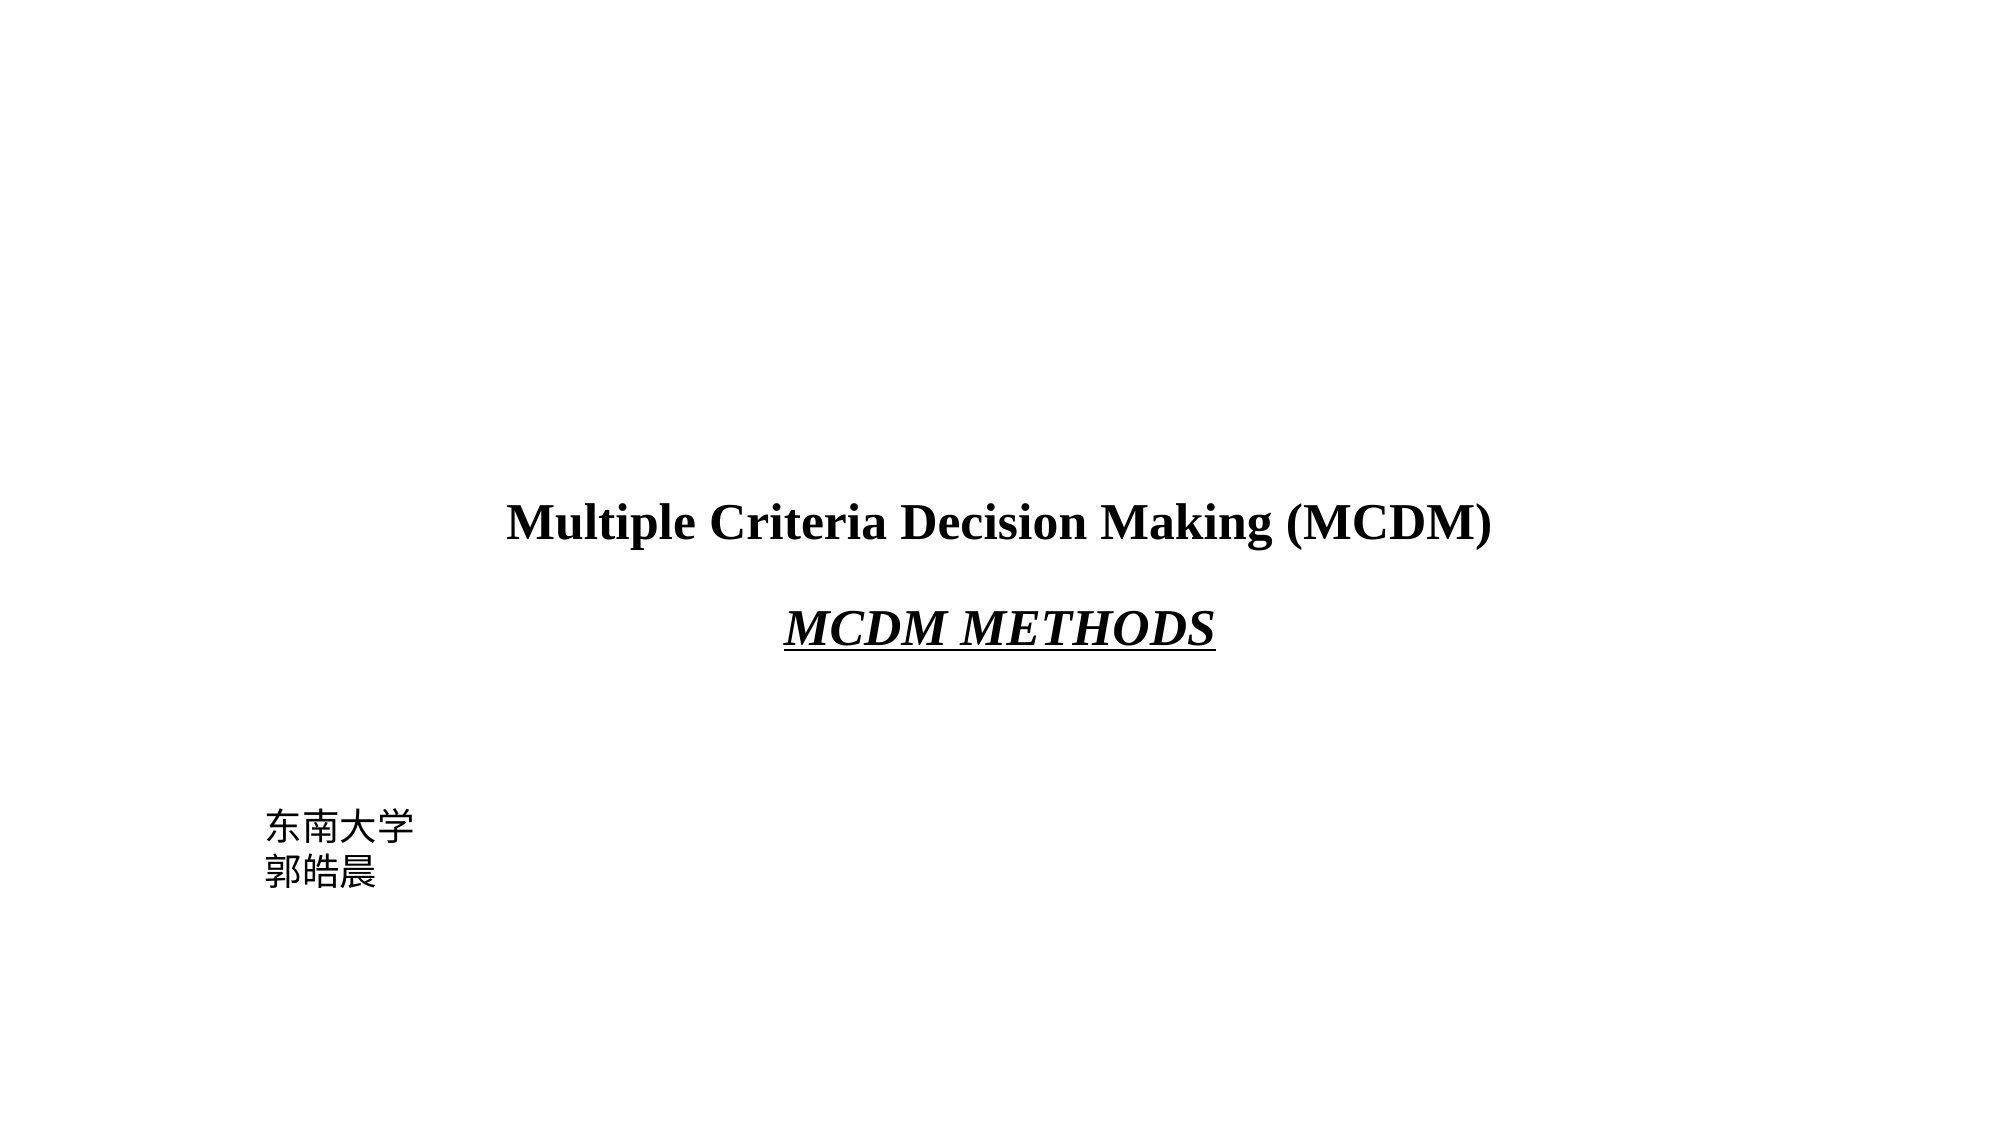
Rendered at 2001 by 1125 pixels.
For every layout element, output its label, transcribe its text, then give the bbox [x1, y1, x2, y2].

subtitle Multiple Criteria Decision Making (MCDM) MCDM METHODS [249, 437, 1750, 666]
text_box 东南大学 郭皓晨 [249, 795, 552, 901]
